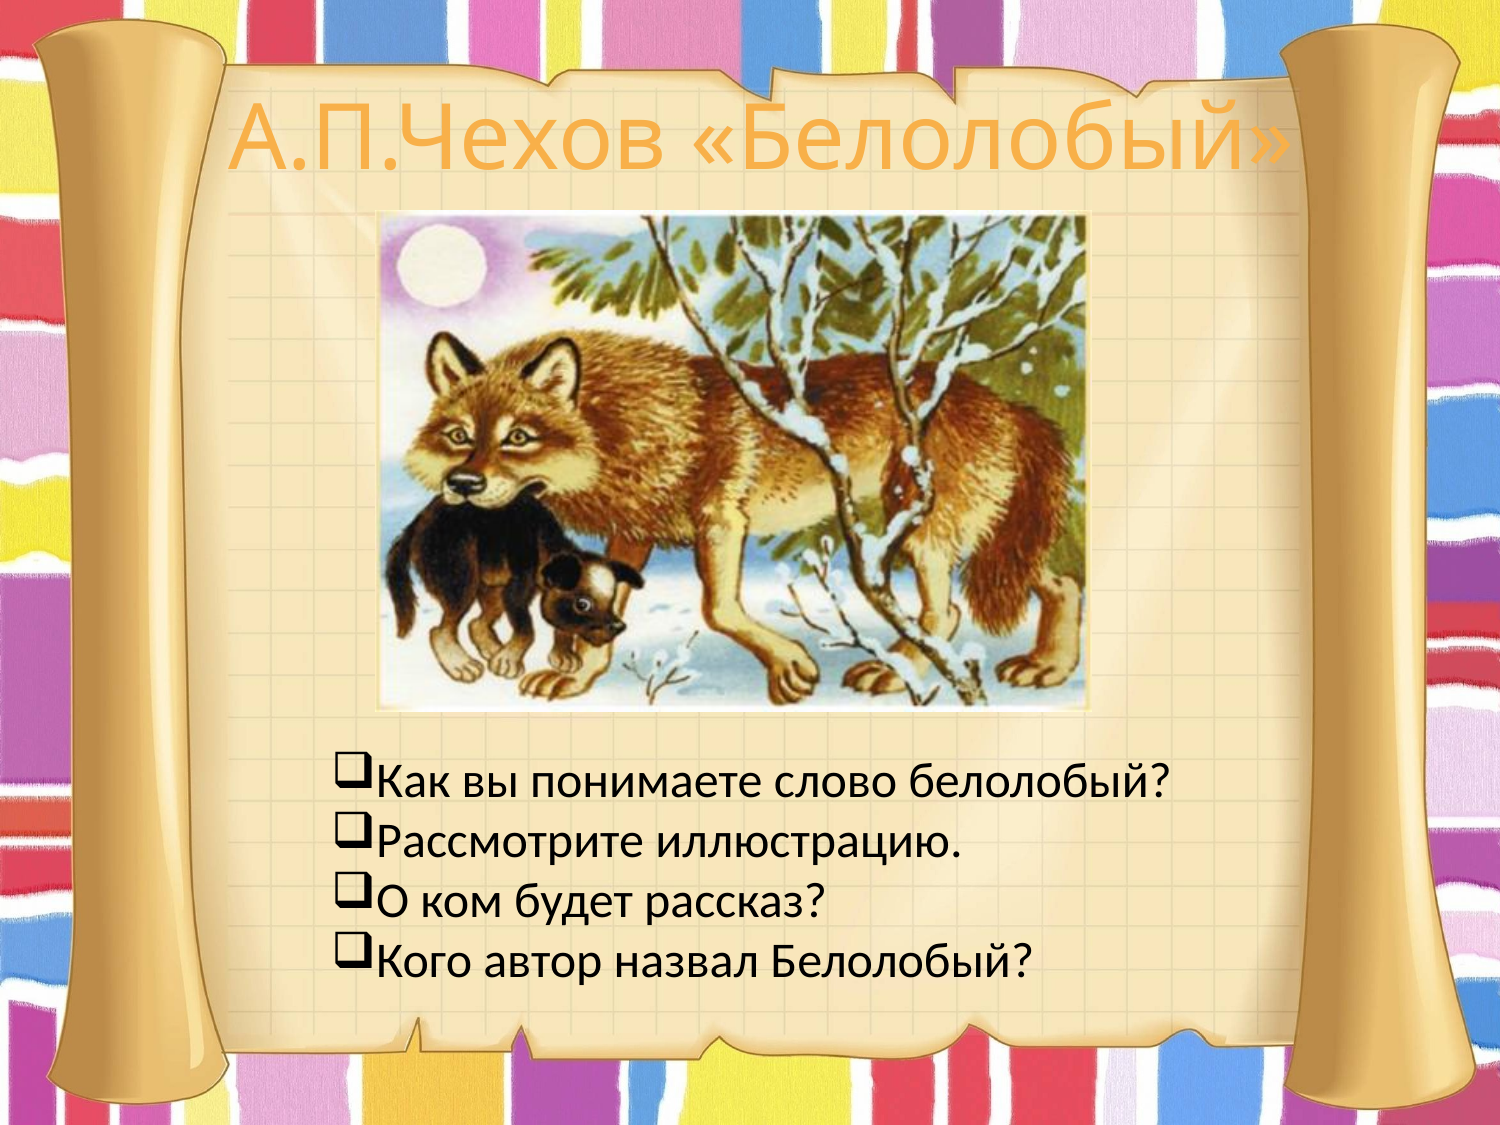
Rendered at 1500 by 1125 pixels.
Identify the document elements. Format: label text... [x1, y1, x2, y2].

picture [0, 0, 1500, 1125]
text_box А.П.Чехов «Белолобый» [175, 70, 1348, 310]
text_box Как вы понимаете слово белолобый? Рассмотрите иллюстрацию. О ком будет рассказ? Кого автор назвал Белолобый? [316, 739, 1325, 995]
